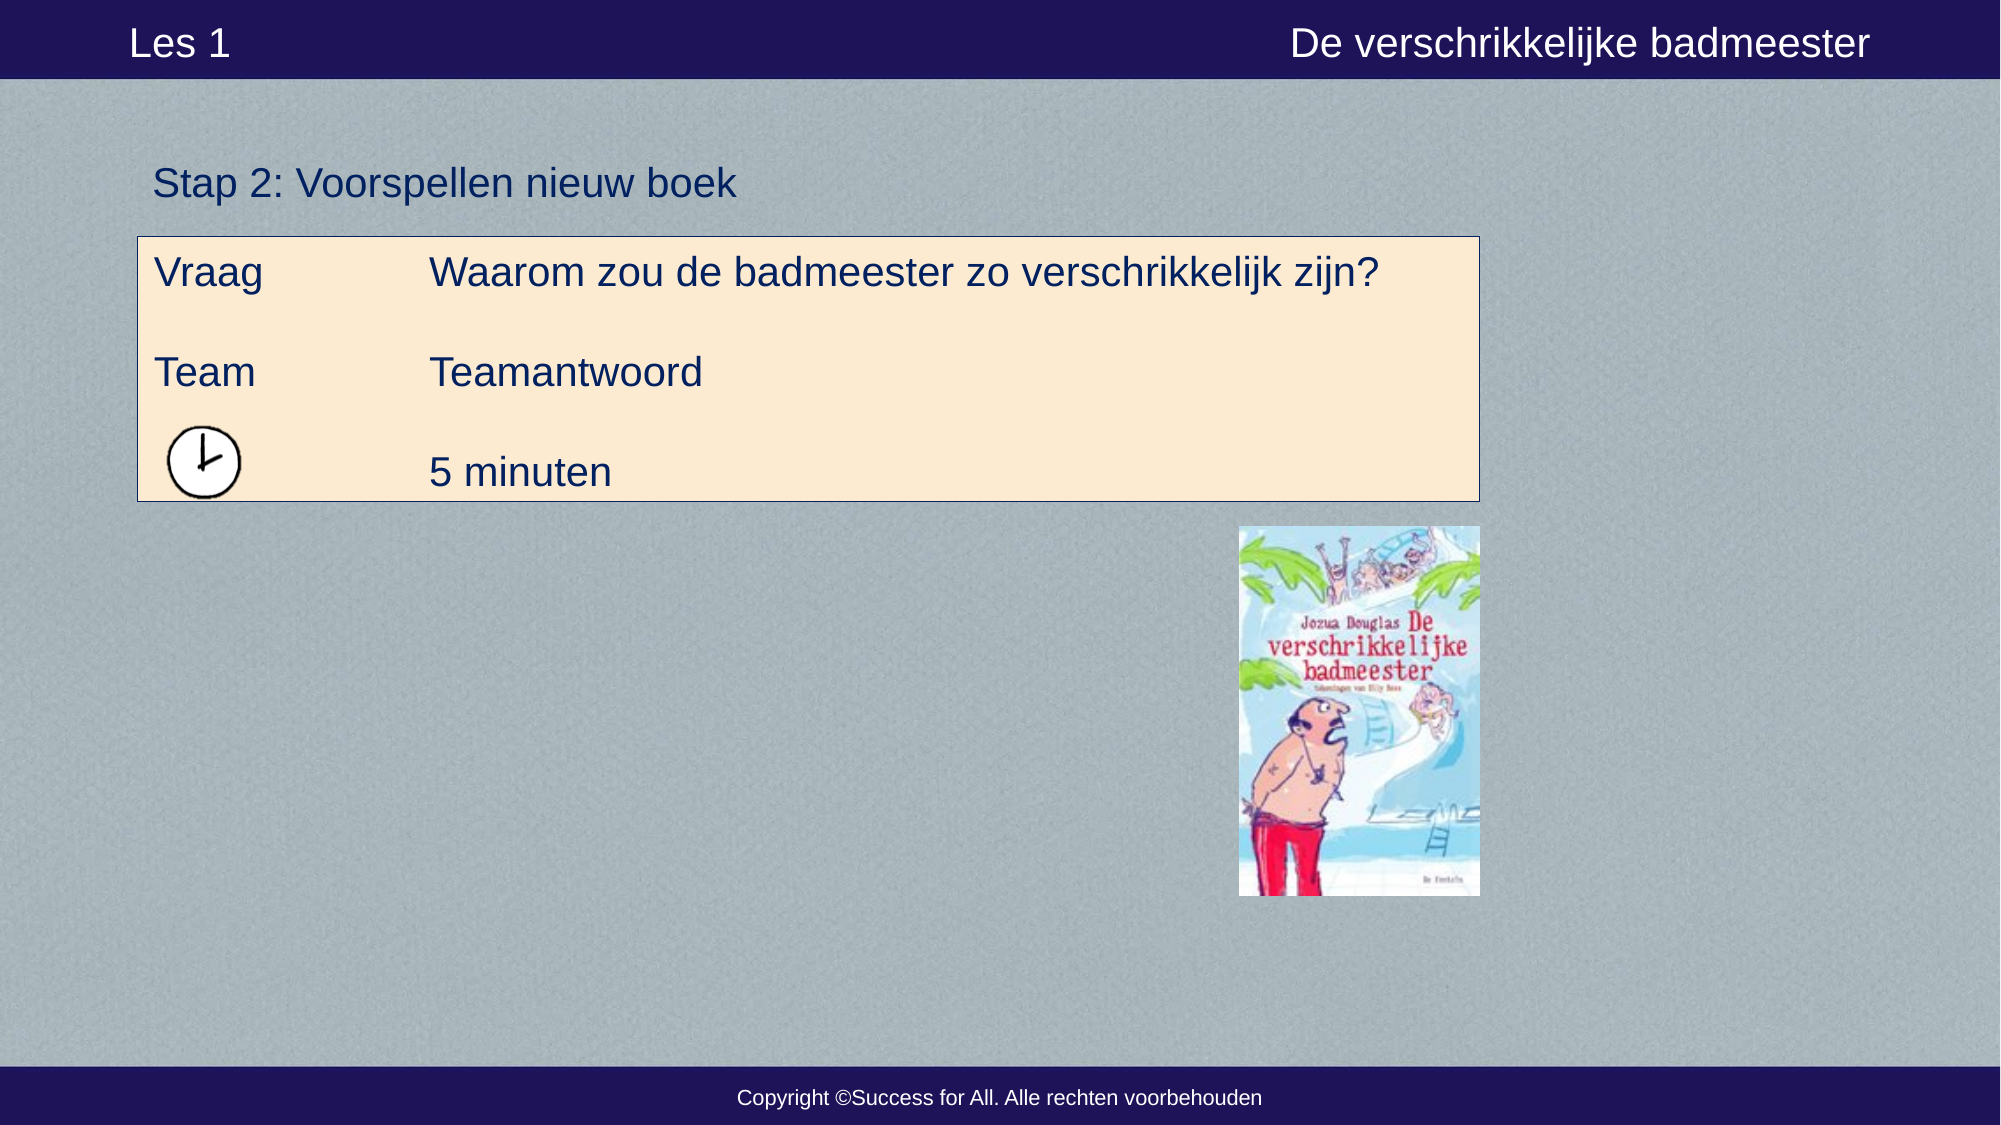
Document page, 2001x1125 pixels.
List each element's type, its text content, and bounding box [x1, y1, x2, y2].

text_box Stap 2: Voorspellen nieuw boek [137, 148, 1659, 214]
text_box Les 1 [114, 8, 354, 73]
text_box De verschrikkelijke badmeester [999, 8, 1886, 73]
picture [0, 0, 2001, 1125]
text_box Vraag Waarom zou de badmeester zo verschrikkelijk zijn? Team Teamantwoord 5 minuten [137, 236, 1480, 502]
text_box Copyright ©Success for All. Alle rechten voorbehouden [0, 1076, 2000, 1125]
